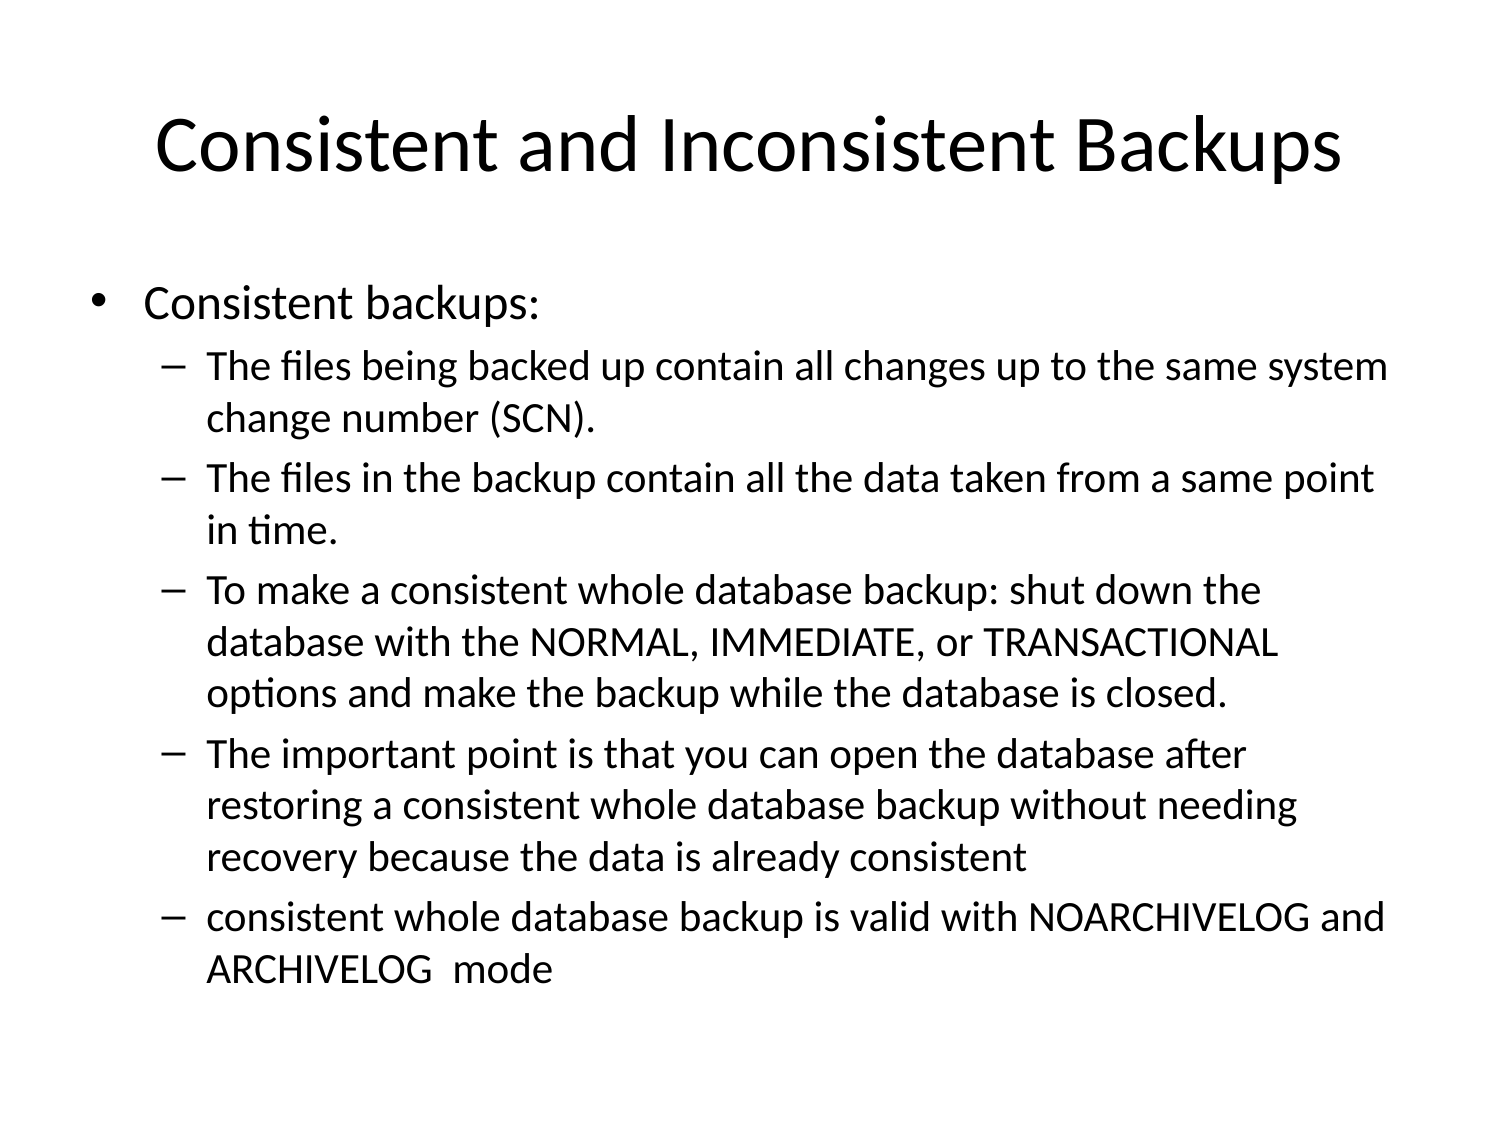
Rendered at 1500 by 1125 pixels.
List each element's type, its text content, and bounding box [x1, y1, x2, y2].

title Consistent and Inconsistent Backups [75, 45, 1425, 233]
list Consistent backups: The files being backed up contain all changes up to the same system change number (SCN). The files in the backup contain all the data taken from a same point in time. To make a consistent whole database backup: shut down the database with the NORMAL, IMMEDIATE, or TRANSACTIONAL options and make the backup while the database is closed. The important point is that you can open the database after restoring a consistent whole database backup without needing recovery because the data is already consistent consistent whole database backup is valid with NOARCHIVELOG and ARCHIVELOG mode [75, 262, 1425, 1005]
